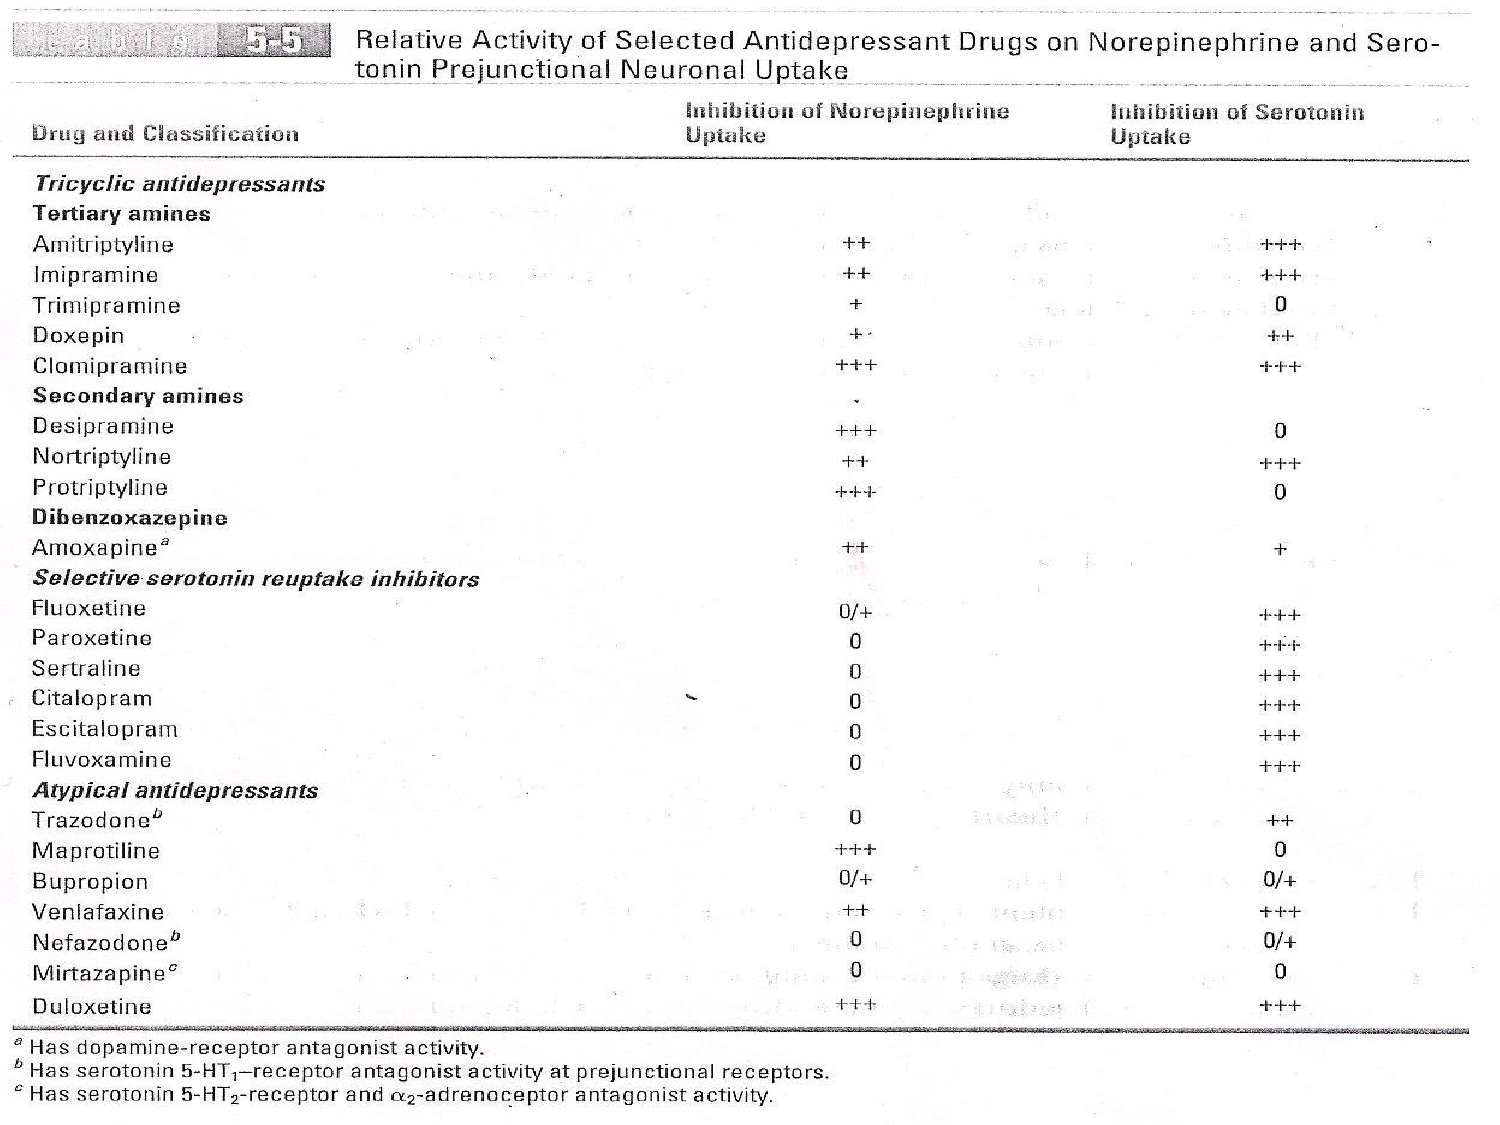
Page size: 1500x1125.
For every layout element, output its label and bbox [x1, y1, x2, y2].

list [0, 0, 1500, 1125]
